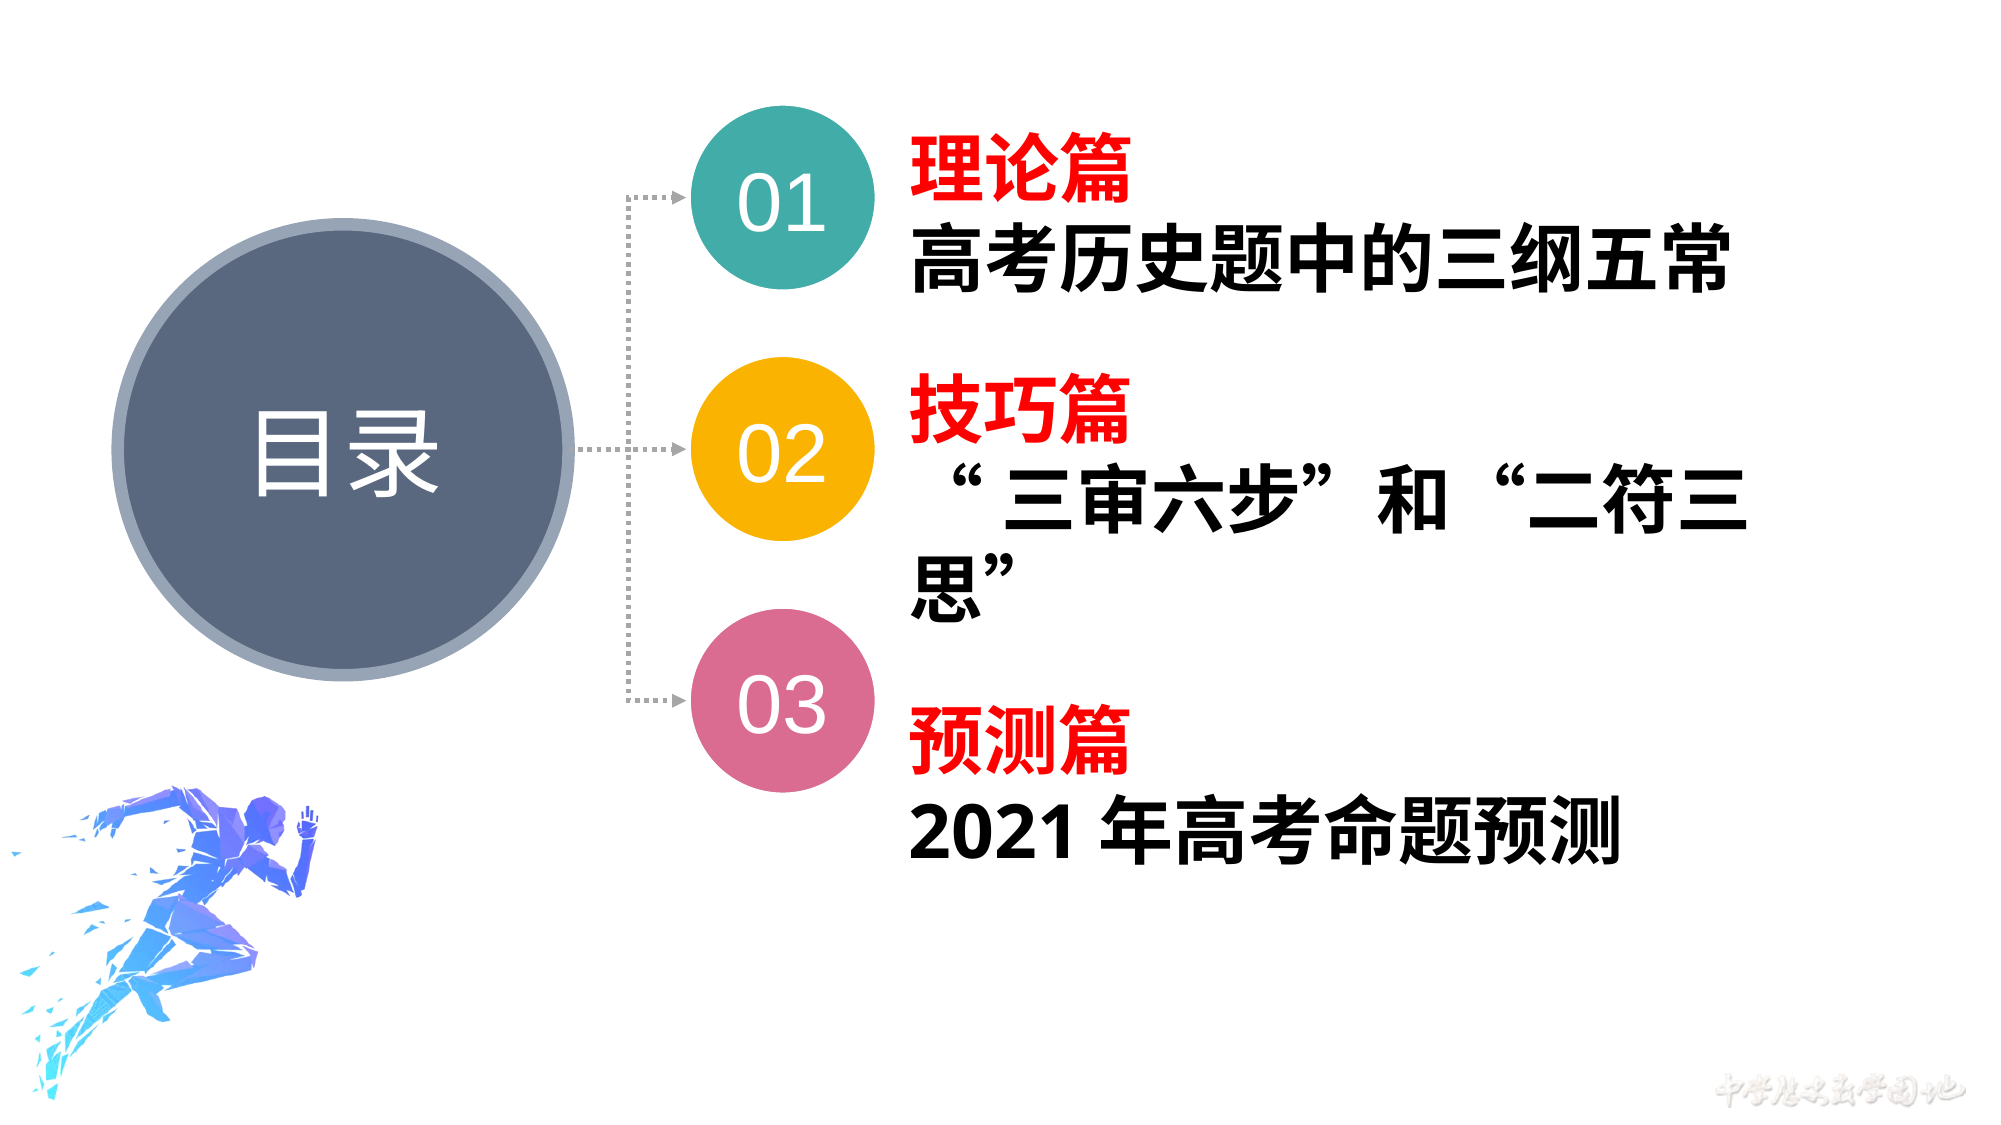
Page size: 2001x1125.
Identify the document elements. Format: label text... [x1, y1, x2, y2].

picture [4, 780, 330, 1117]
text_box 02 [687, 352, 880, 546]
text_box 01 [686, 100, 880, 295]
text_box 目录 [117, 224, 568, 676]
text_box 理论篇 高考历史题中的三纲五常 [909, 128, 1866, 295]
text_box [568, 449, 687, 701]
text_box 预测篇 2021年高考命题预测 [908, 700, 1866, 867]
text_box 技巧篇 “三审六步”和“二符三思” [908, 414, 1866, 581]
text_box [568, 197, 687, 449]
text_box 03 [686, 604, 880, 798]
picture [1715, 1073, 1966, 1108]
